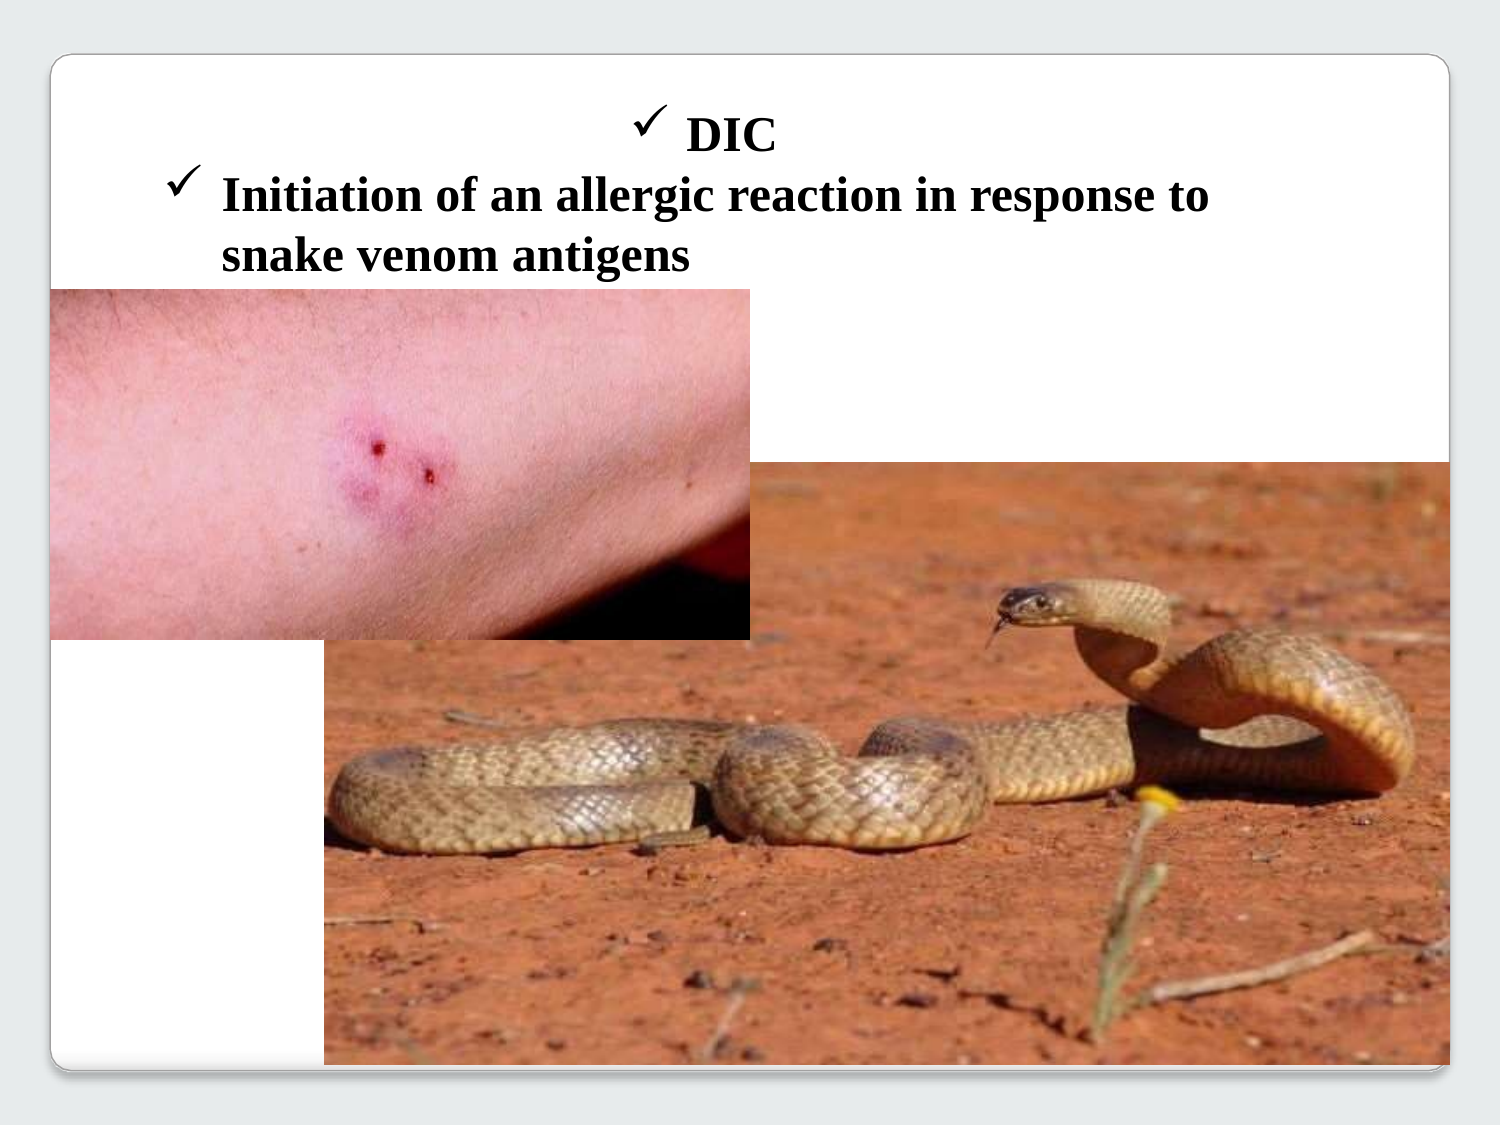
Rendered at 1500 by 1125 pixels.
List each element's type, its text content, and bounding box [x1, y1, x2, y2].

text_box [49, 289, 1451, 1065]
text_box DIC Initiation of an allergic reaction in response to snake venom antigens [161, 99, 1256, 282]
picture [36, 46, 1464, 1094]
